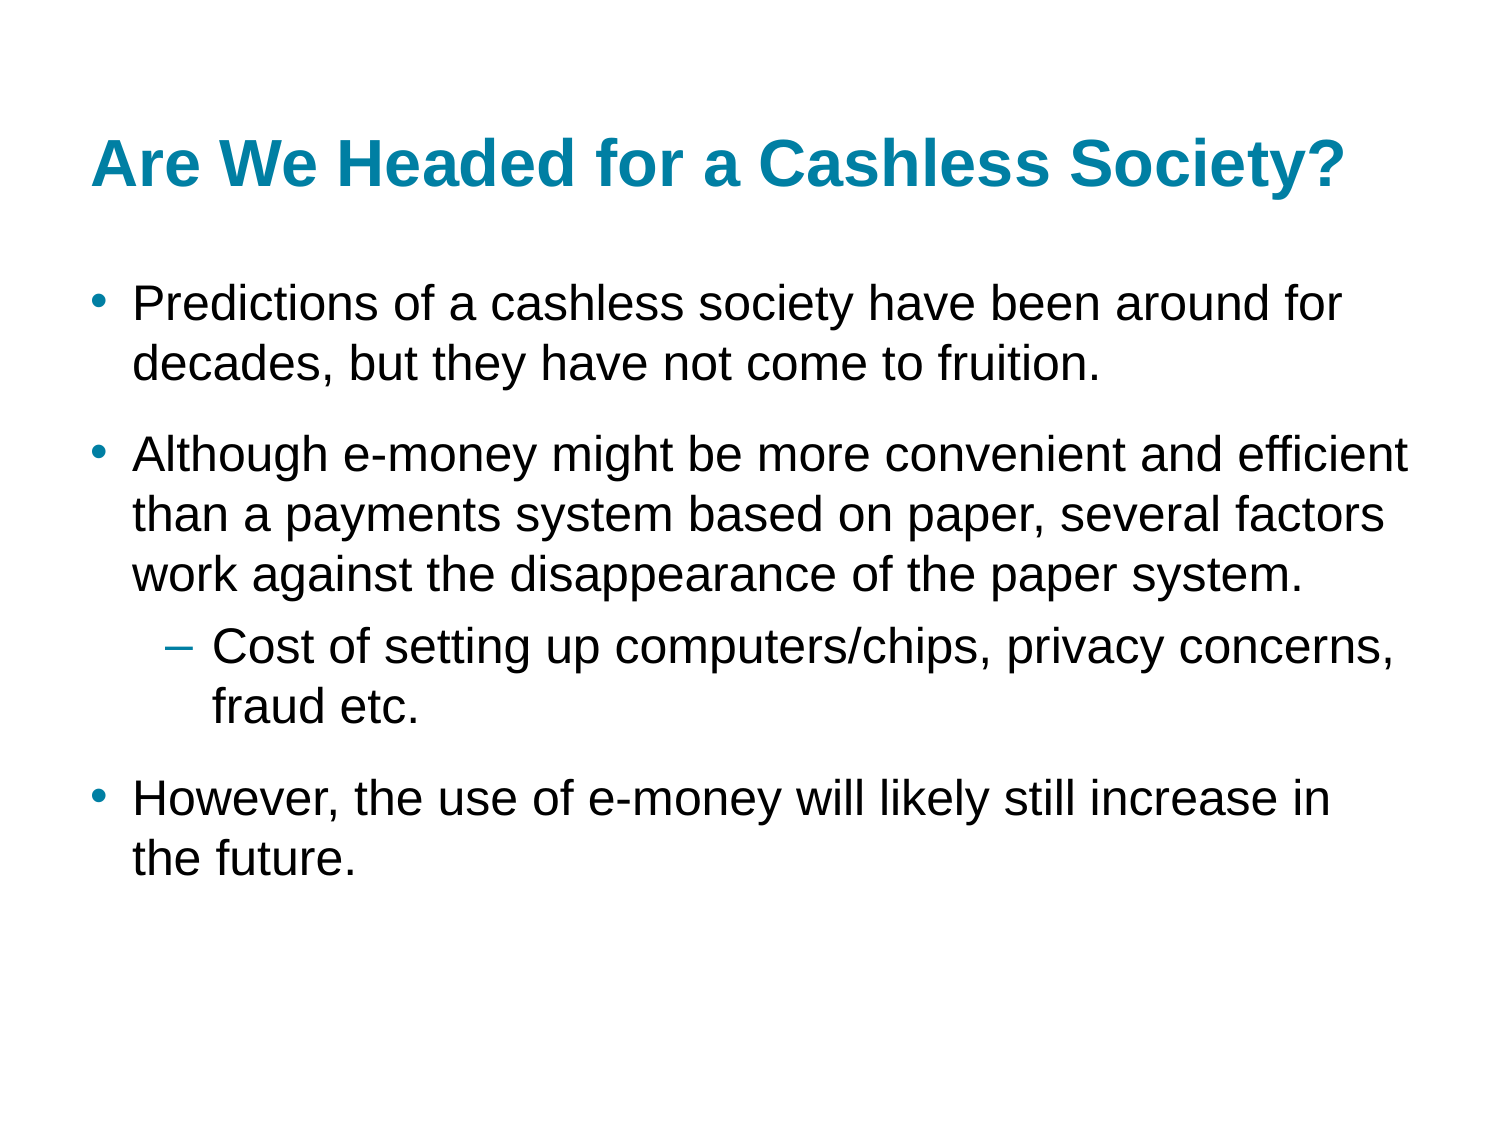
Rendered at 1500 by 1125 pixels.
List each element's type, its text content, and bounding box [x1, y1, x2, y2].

list Predictions of a cashless society have been around for decades, but they have not come to fruition. Although e-money might be more convenient and efficient than a payments system based on paper, several factors work against the disappearance of the paper system. Cost of setting up computers/chips, privacy concerns, fraud etc. However, the use of e-money will likely still increase in the future. [75, 255, 1426, 1021]
title Are We Headed for a Cashless Society? [75, 35, 1425, 216]
